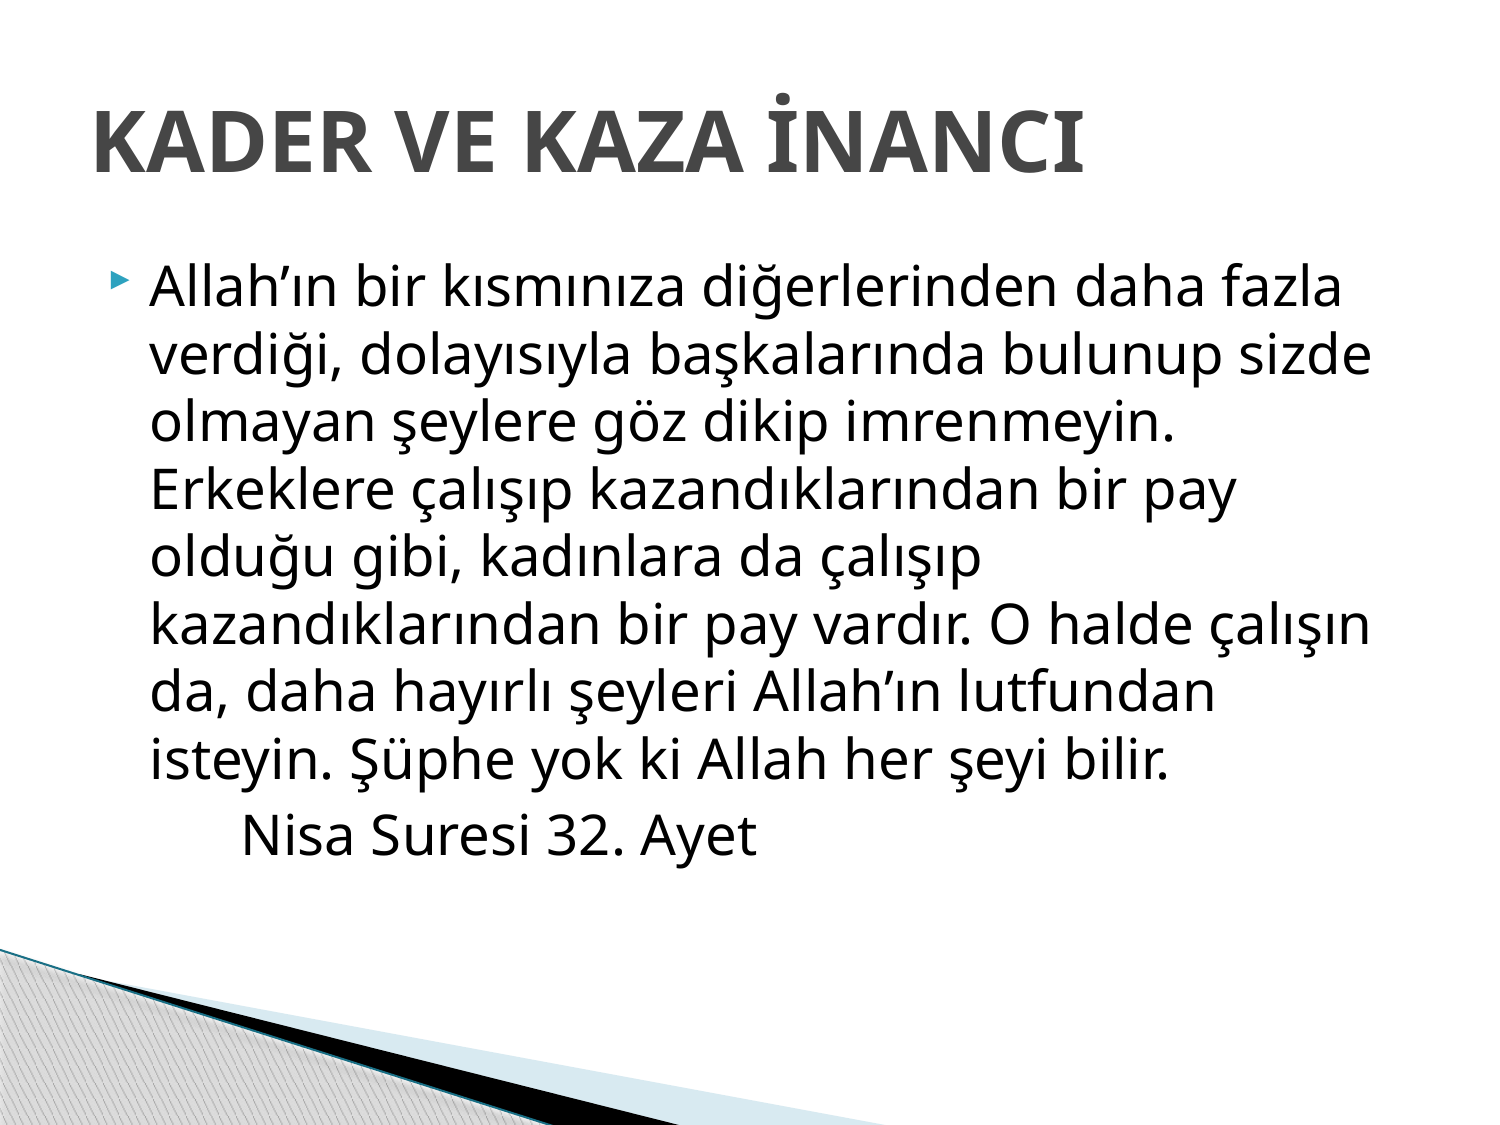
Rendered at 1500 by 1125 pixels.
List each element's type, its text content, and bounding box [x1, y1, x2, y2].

title KADER VE KAZA İNANCI [75, 45, 1425, 233]
list Allah’ın bir kısmınıza diğerlerinden daha fazla verdiği, dolayısıyla başkalarında bulunup sizde olmayan şeylere göz dikip imrenmeyin. Erkeklere çalışıp kazandıklarından bir pay olduğu gibi, kadınlara da çalışıp kazandıklarından bir pay vardır. O halde çalışın da, daha hayırlı şeyleri Allah’ın lutfundan isteyin. Şüphe yok ki Allah her şeyi bilir. Nisa Suresi 32. Ayet [75, 243, 1425, 986]
